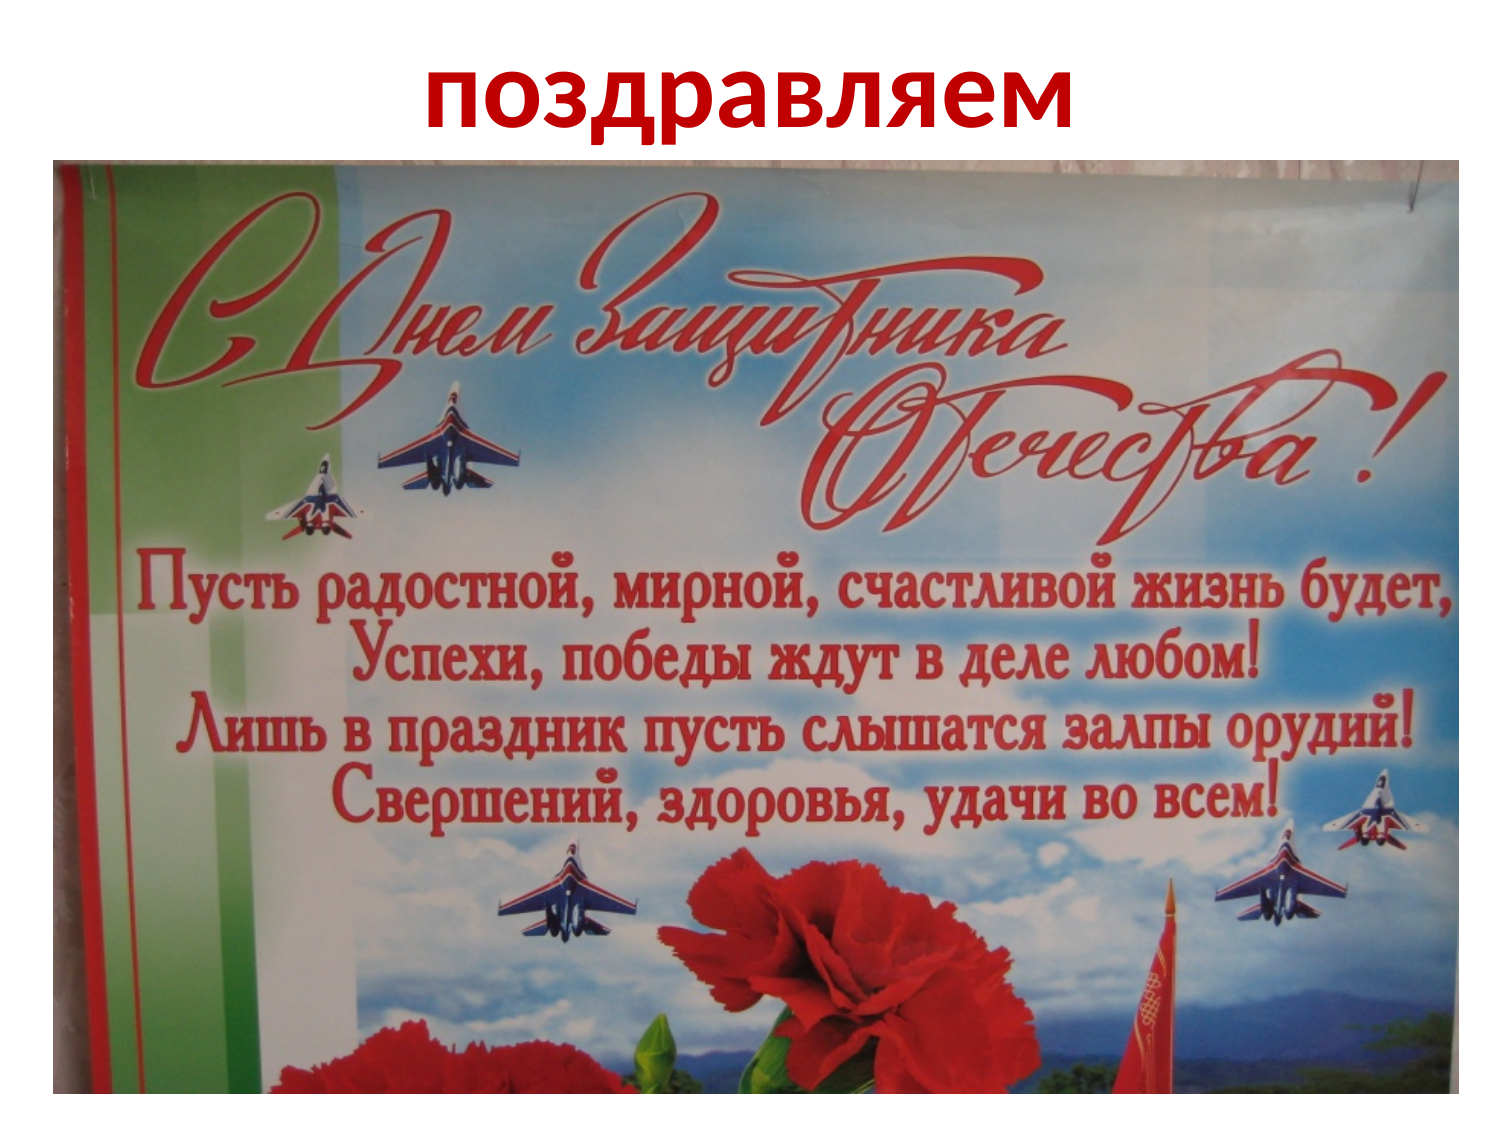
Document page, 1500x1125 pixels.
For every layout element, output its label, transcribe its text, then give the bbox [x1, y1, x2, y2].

picture [52, 160, 1459, 1095]
title поздравляем [74, 0, 1426, 160]
